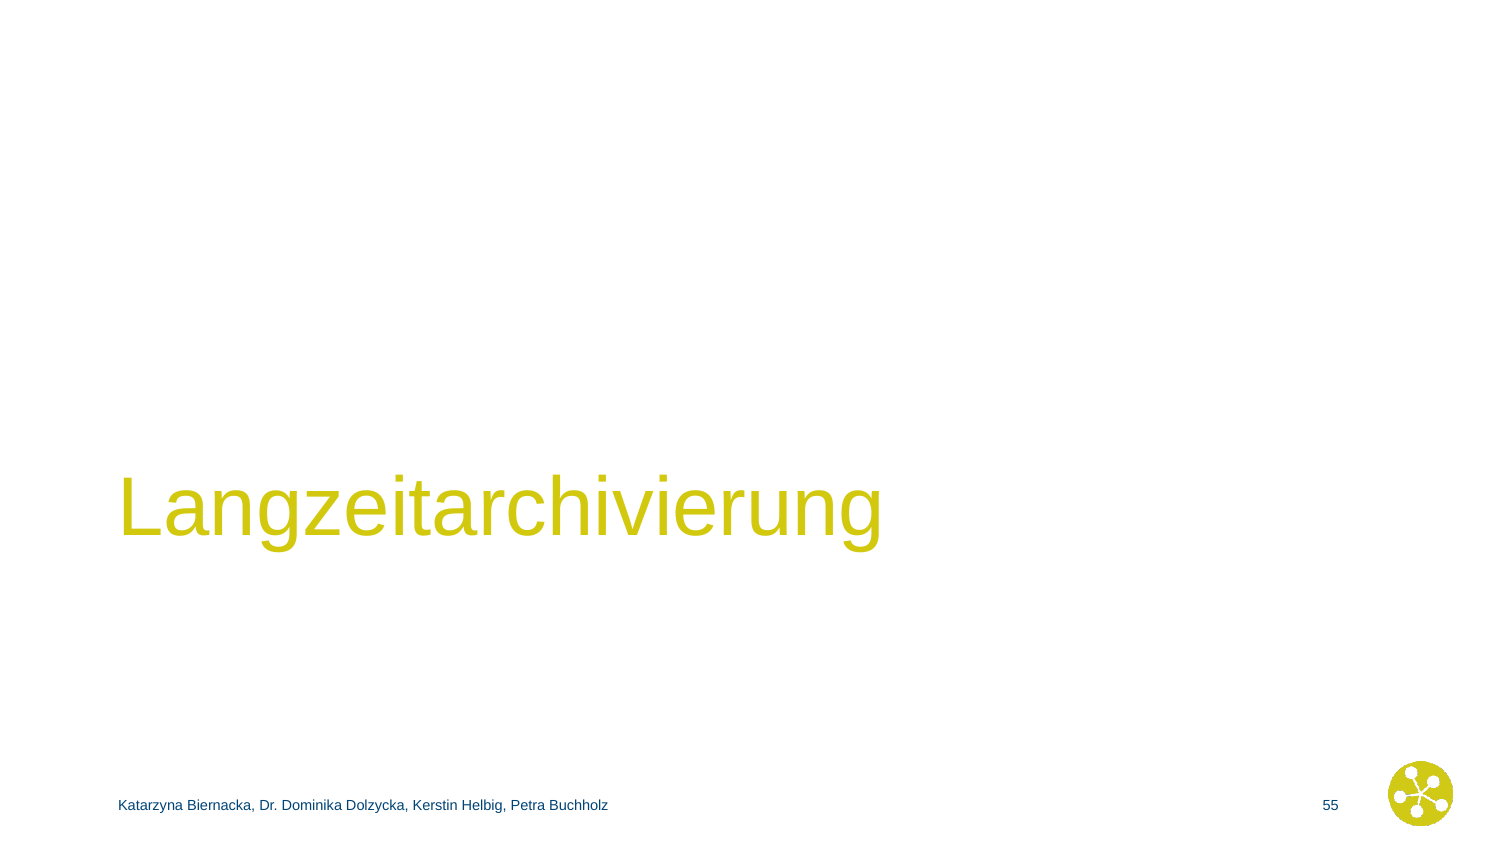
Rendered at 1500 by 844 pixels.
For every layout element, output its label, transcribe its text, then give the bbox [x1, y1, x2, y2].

slide_number 54 [1016, 782, 1354, 827]
title Langzeitarchivierung [102, 210, 1397, 562]
footer Katarzyna Biernacka, Dr. Dominika Dolzycka, Kerstin Helbig, Petra Buchholz [103, 782, 742, 827]
picture [1388, 761, 1453, 826]
